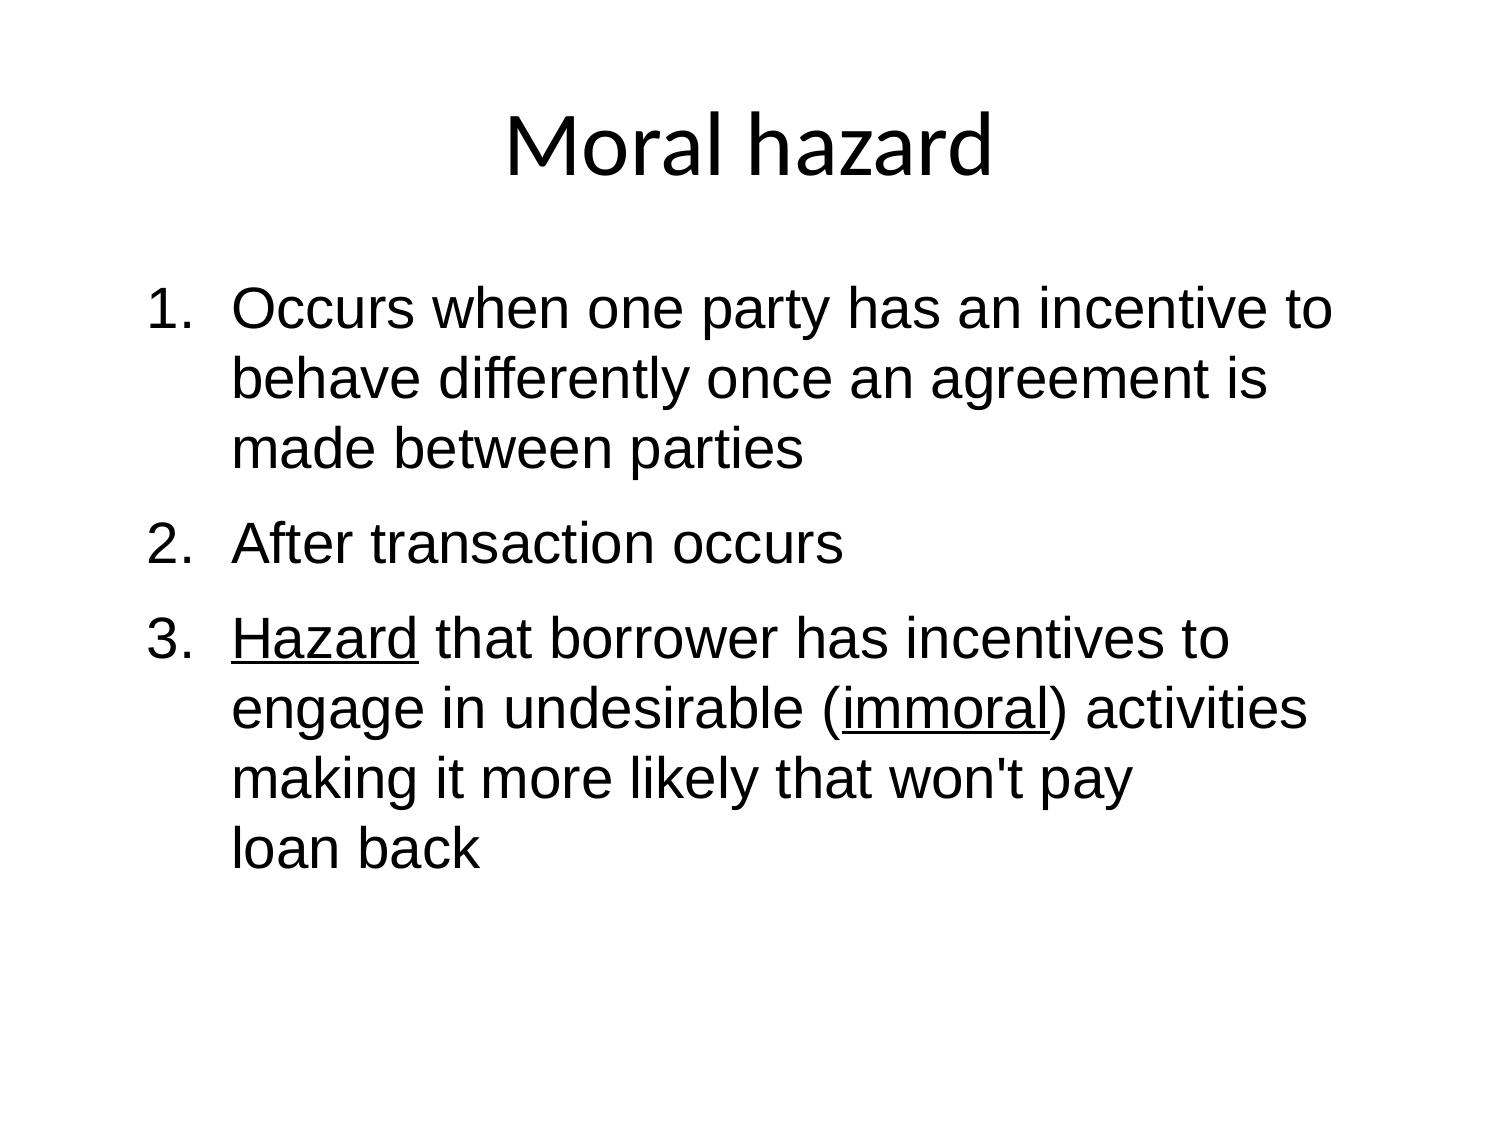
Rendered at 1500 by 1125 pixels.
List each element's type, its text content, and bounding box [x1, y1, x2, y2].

list Occurs when one party has an incentive to behave differently once an agreement is made between parties After transaction occurs Hazard that borrower has incentives to engage in undesirable (immoral) activities making it more likely that won't pay loan back [75, 262, 1425, 1005]
title Moral hazard [75, 45, 1425, 233]
